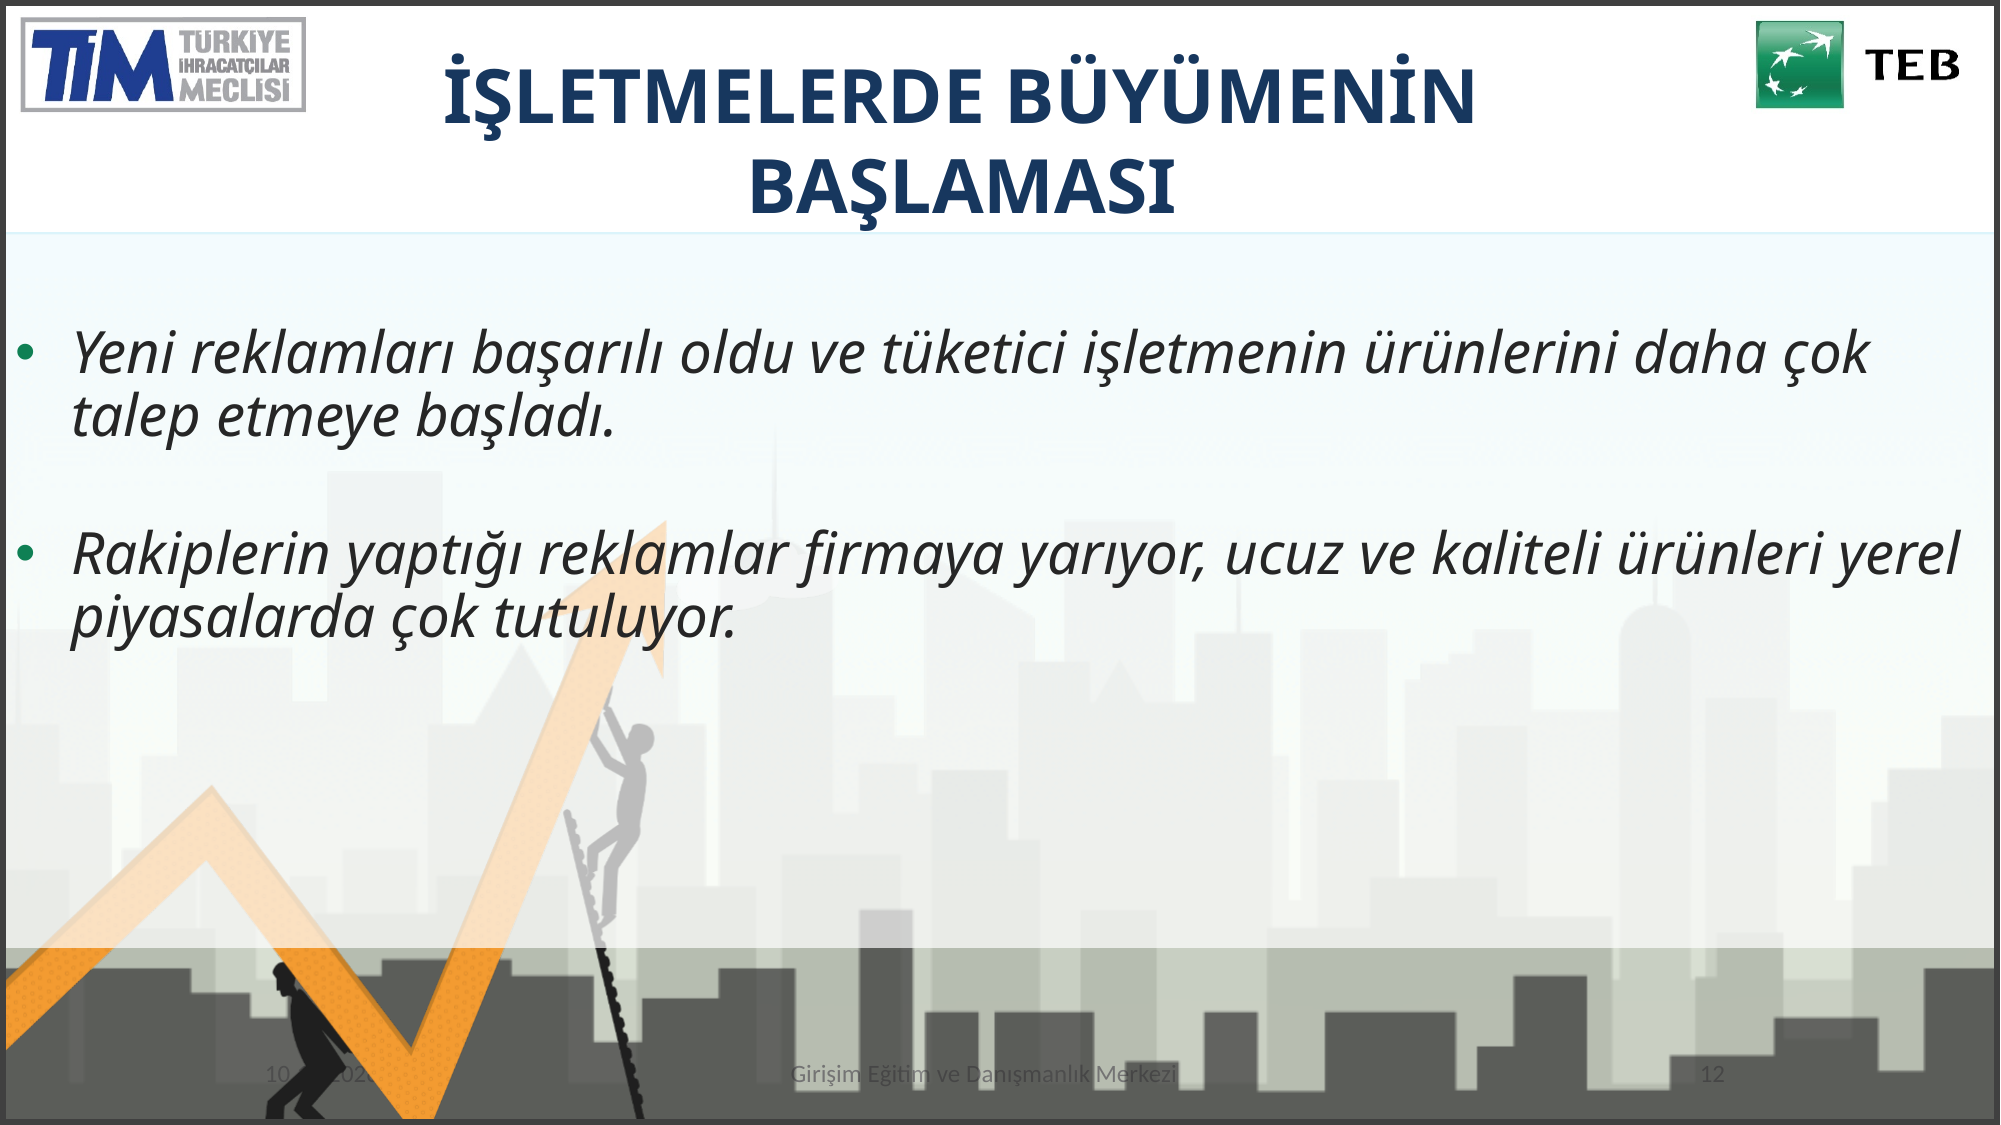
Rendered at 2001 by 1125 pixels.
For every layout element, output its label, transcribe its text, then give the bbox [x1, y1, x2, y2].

picture [1750, 14, 1967, 114]
picture [0, 232, 2000, 1125]
slide_number 18 [12, 16, 314, 126]
picture [19, 14, 308, 114]
slide_number 18 [1744, 17, 1972, 126]
text_box [0, 0, 2000, 232]
